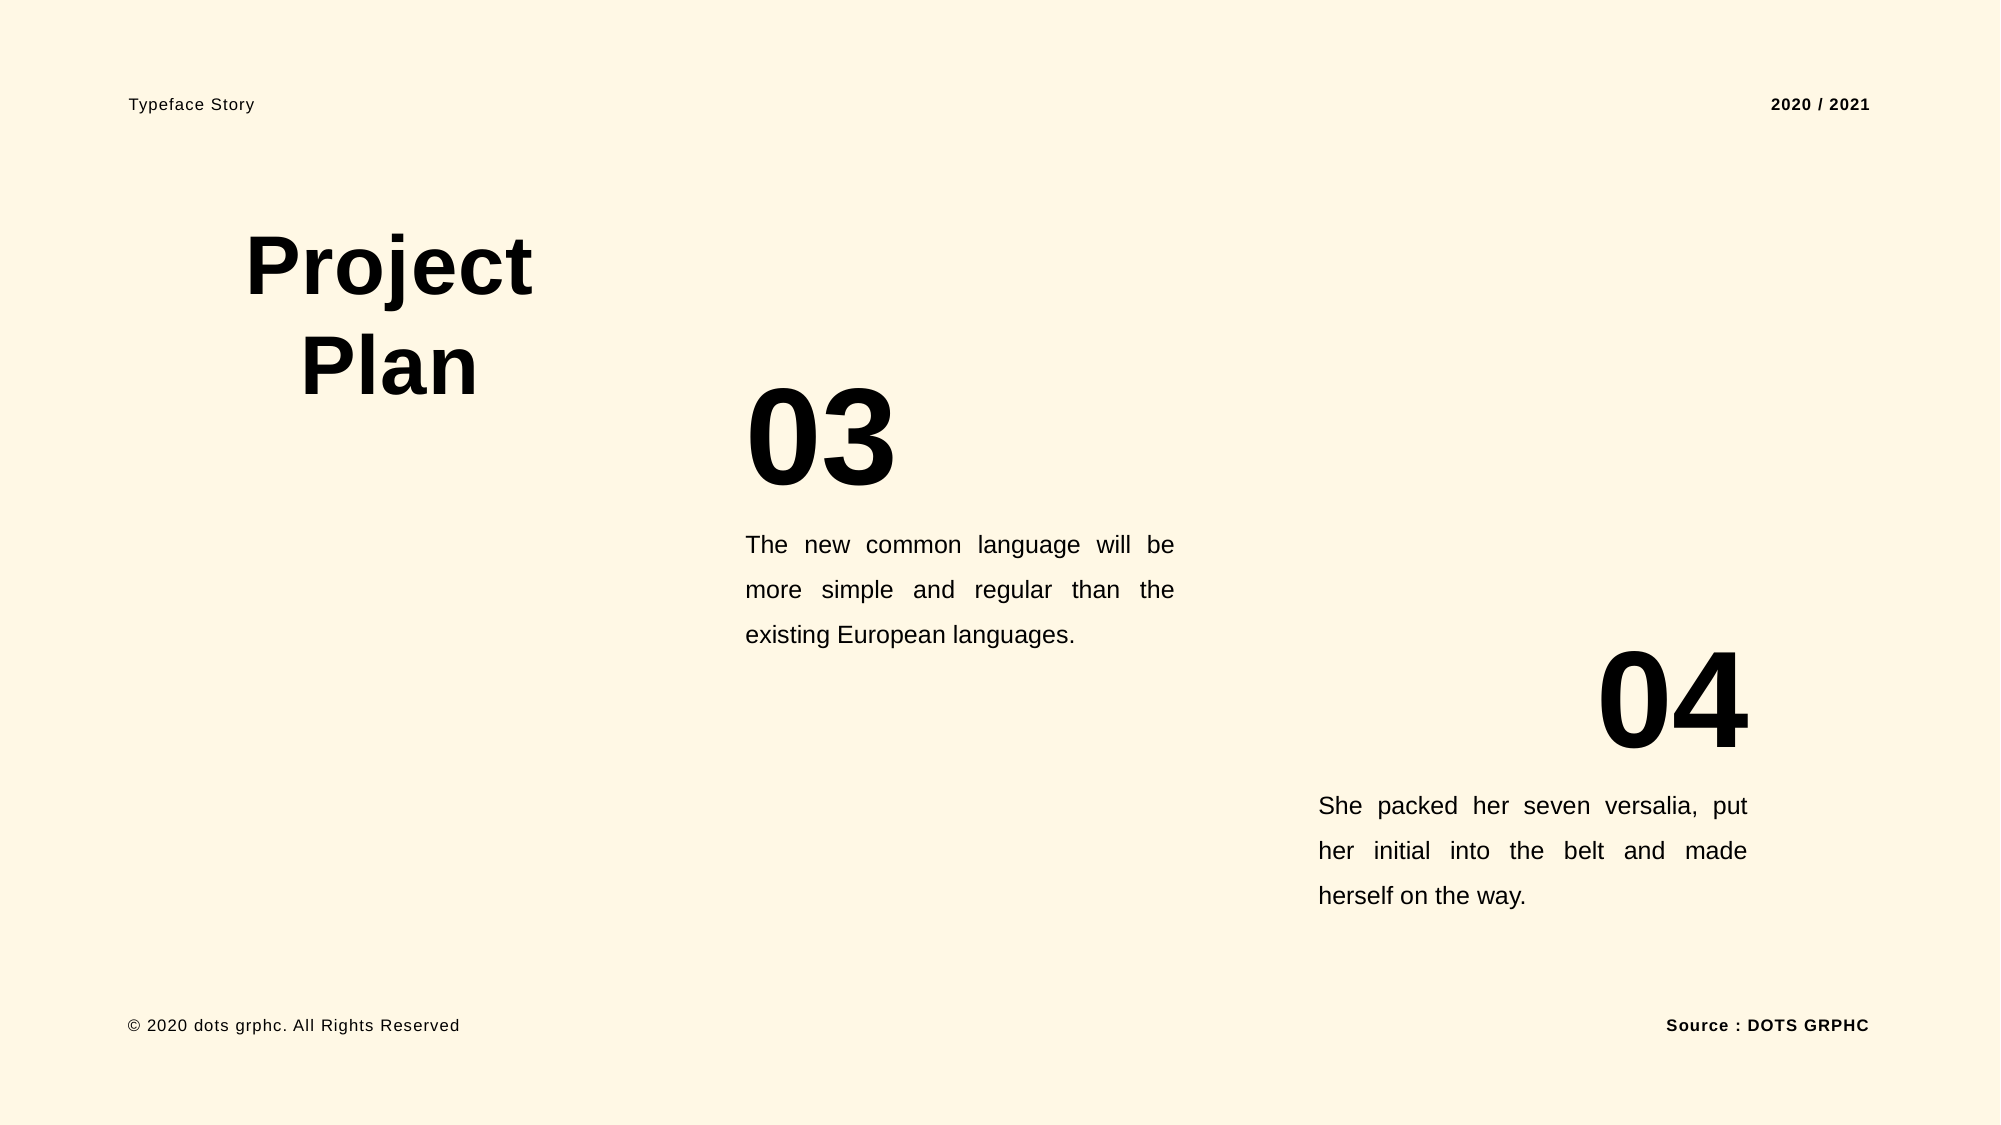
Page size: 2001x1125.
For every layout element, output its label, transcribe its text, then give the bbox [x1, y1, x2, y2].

text_box © 2020 dots grphc. All Rights Reserved [113, 1007, 490, 1043]
text_box 2020 / 2021 [1688, 86, 1885, 122]
text_box She packed her seven versalia, put her initial into the belt and made herself on the way. [1303, 767, 1764, 917]
text_box 04 [1554, 602, 1764, 767]
text_box Project Plan [228, 203, 551, 419]
text_box Typeface Story [72, 86, 311, 122]
text_box Source : DOTS GRPHC [1538, 1007, 1884, 1042]
text_box The new common language will be more simple and regular than the existing European languages. [730, 506, 1191, 657]
text_box 03 [730, 339, 940, 506]
